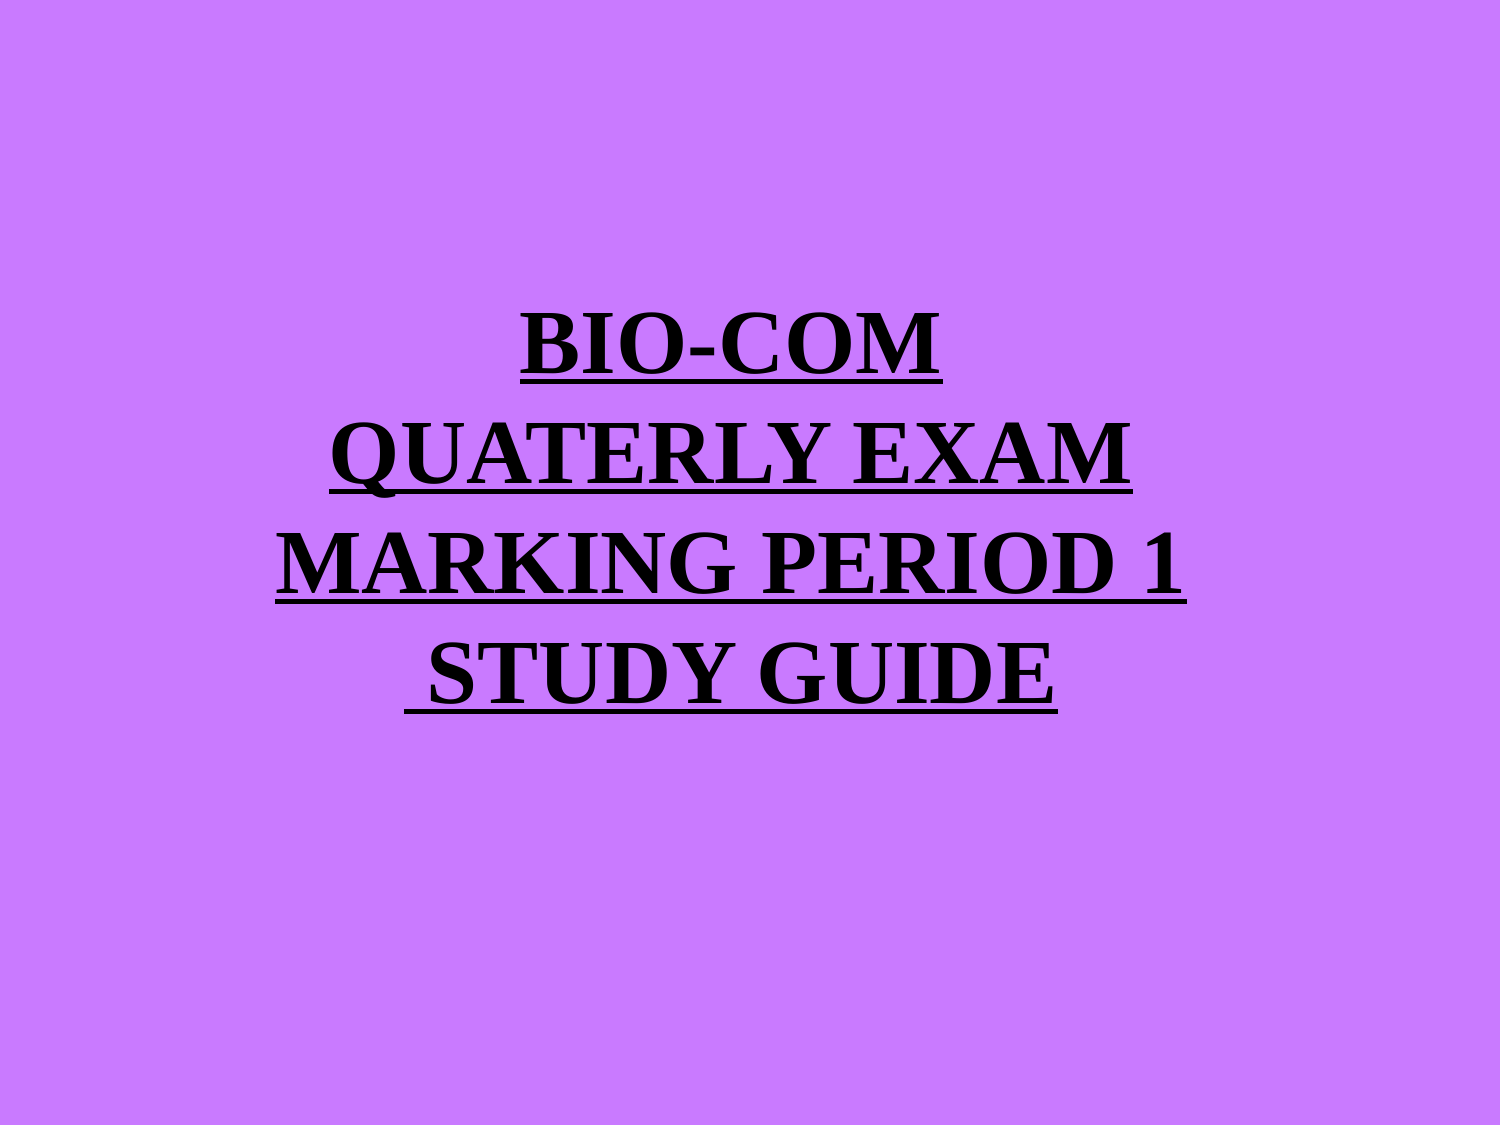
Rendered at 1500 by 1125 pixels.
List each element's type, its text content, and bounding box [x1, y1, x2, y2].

text_box BIO-COM QUATERLY EXAM MARKING PERIOD 1 STUDY GUIDE [249, 274, 1213, 730]
